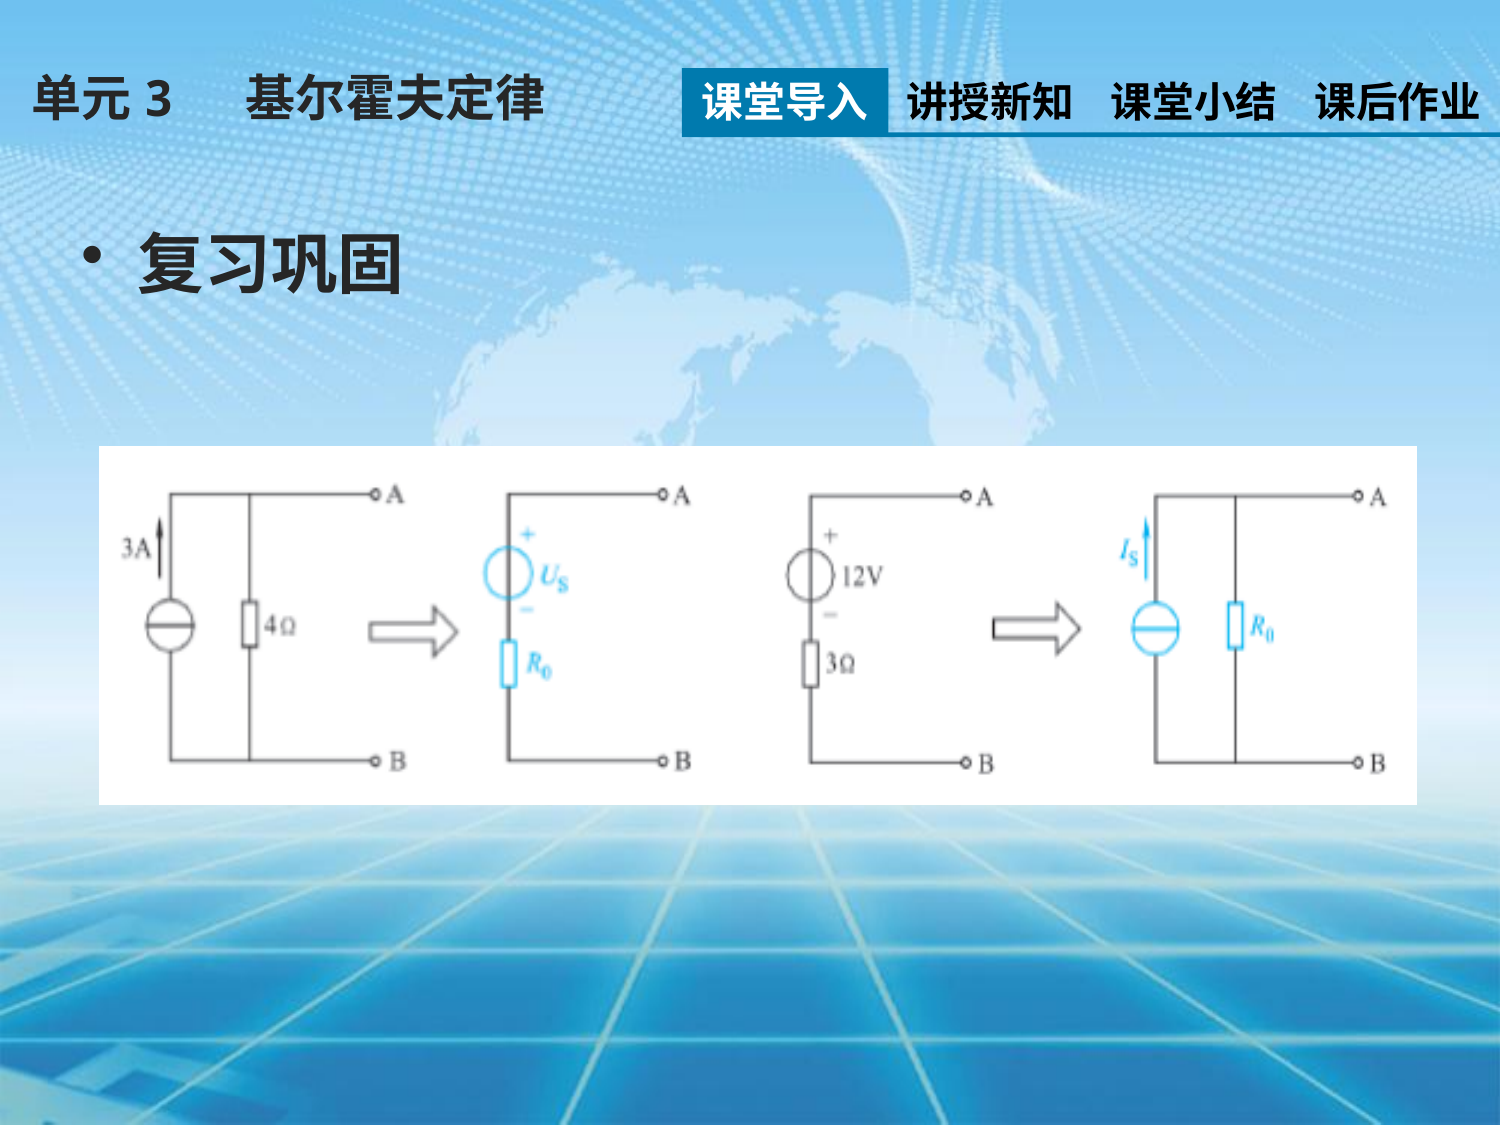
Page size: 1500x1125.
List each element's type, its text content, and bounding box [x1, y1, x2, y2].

text_box 复习巩固 [66, 214, 1417, 321]
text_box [16, 59, 1500, 135]
picture [0, 0, 1500, 1125]
